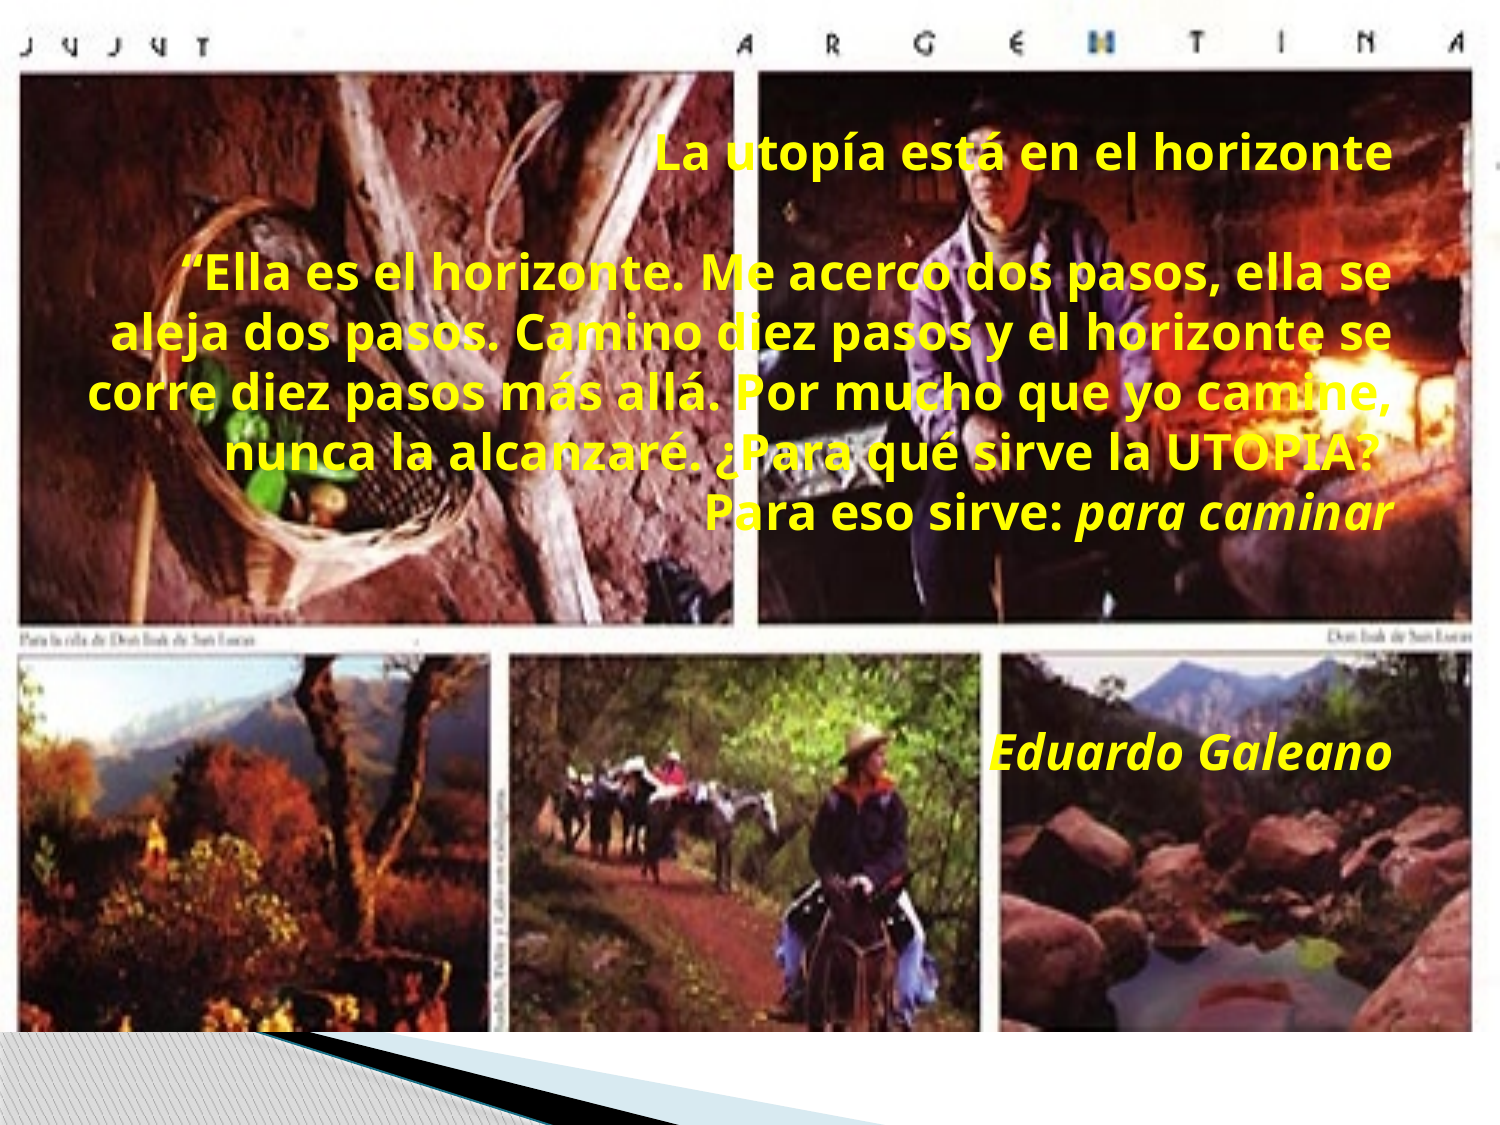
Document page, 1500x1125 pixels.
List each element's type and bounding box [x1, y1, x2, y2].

list [0, 0, 1500, 1032]
